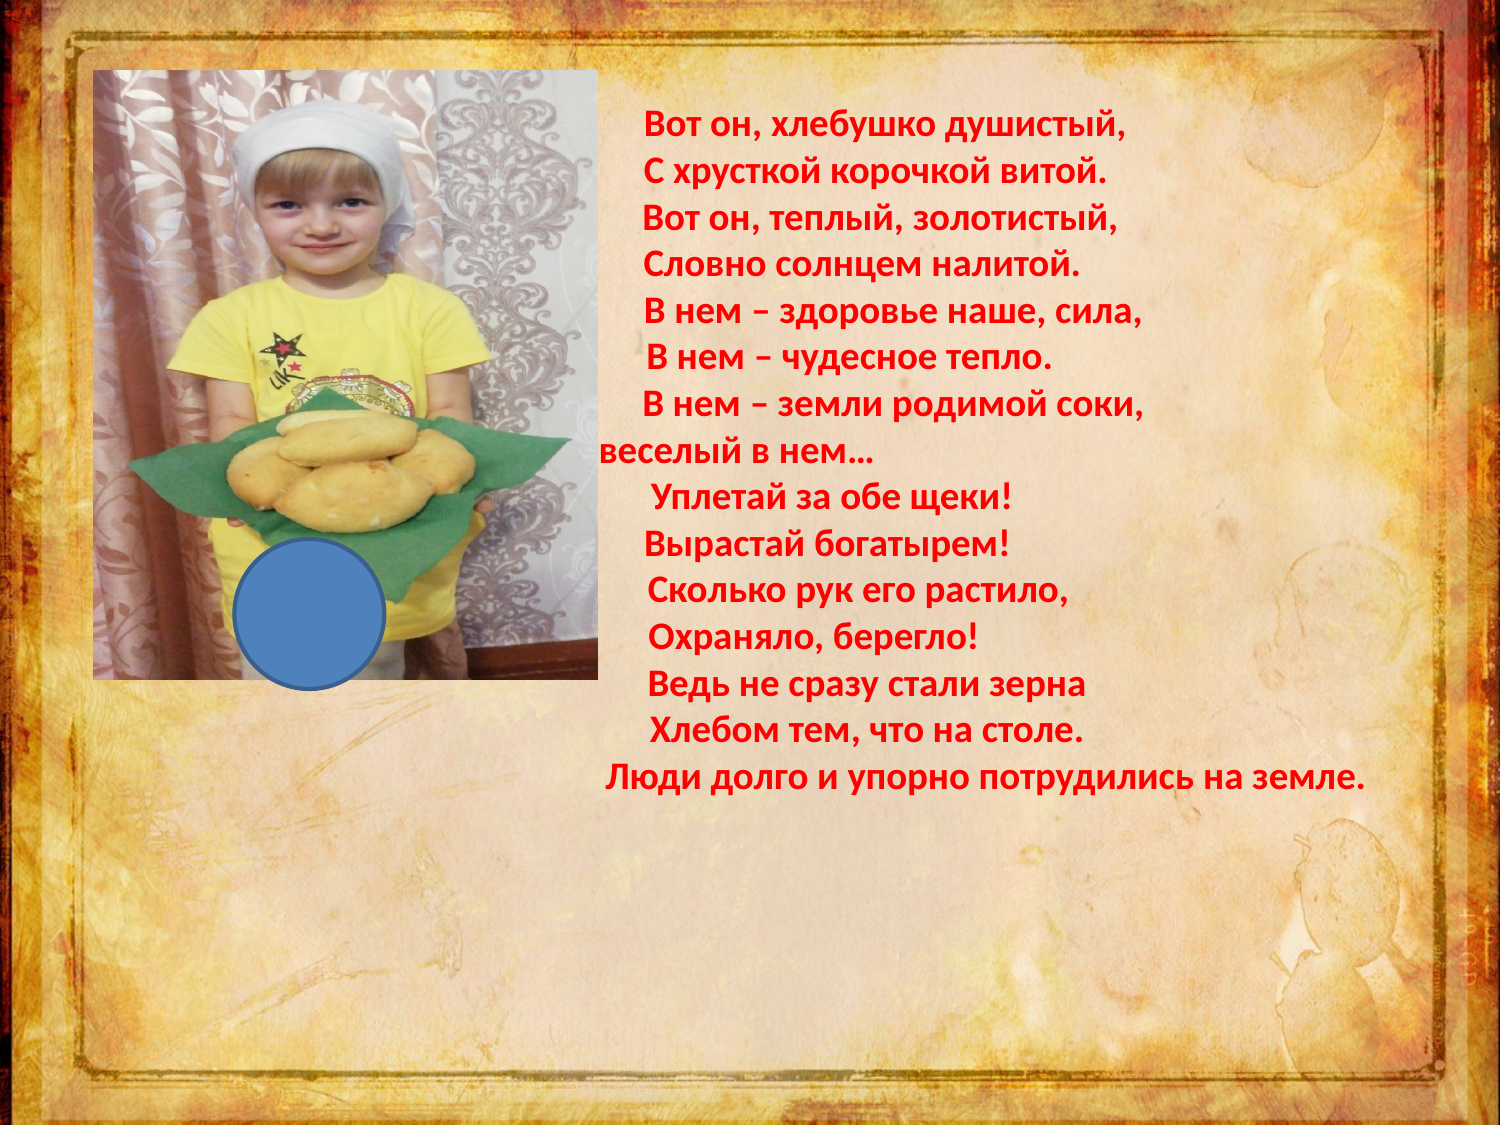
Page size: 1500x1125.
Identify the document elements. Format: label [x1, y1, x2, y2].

list [0, 0, 1500, 1125]
picture [93, 70, 598, 680]
